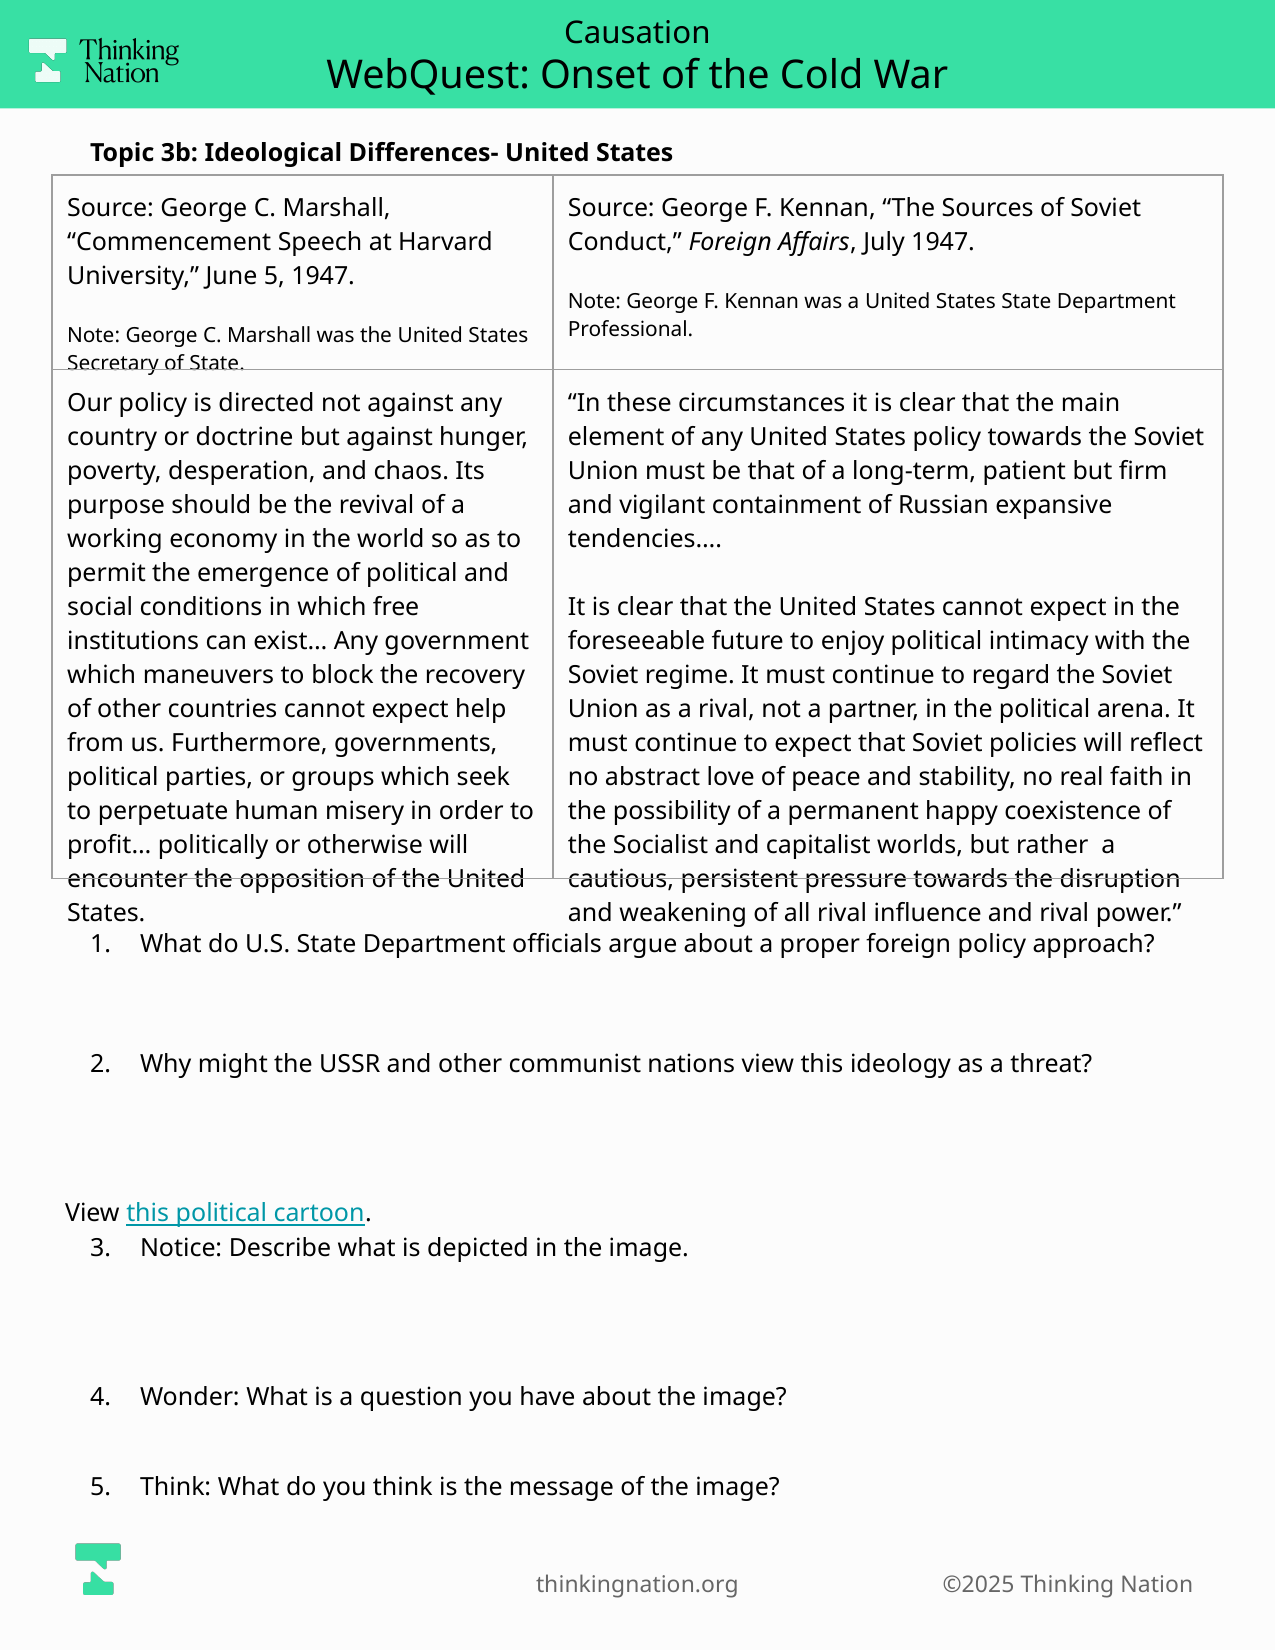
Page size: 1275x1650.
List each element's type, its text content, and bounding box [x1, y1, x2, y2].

text_box thinkingnation.org [486, 1553, 789, 1605]
text_box Causation WebQuest: Onset of the Cold War [0, 0, 1275, 109]
text_box What do U.S. State Department officials argue about a proper foreign policy approach? Why might the USSR and other communist nations view this ideology as a threat? View this political cartoon. Notice: Describe what is depicted in the image. Wonder: What is a question you have about the image? Think: What do you think is the message of the image? [49, 912, 1221, 1546]
picture [12, 24, 184, 96]
table_header Source: George C. Marshall, “Commencement Speech at Harvard University,” June 5, 1947. Note: George C. Marshall was the United States Secretary of State. [53, 176, 552, 369]
table_header Source: George F. Kennan, “The Sources of Soviet Conduct,” Foreign Affairs, July 1947. Note: George F. Kennan was a United States State Department Professional. [554, 176, 1222, 369]
table_cell Our policy is directed not against any country or doctrine but against hunger, poverty, desperation, and chaos. Its purpose should be the revival of a working economy in the world so as to permit the emergence of political and social conditions in which free institutions can exist… Any government which maneuvers to block the recovery of other countries cannot expect help from us. Furthermore, governments, political parties, or groups which seek to perpetuate human misery in order to profit… politically or otherwise will encounter the opposition of the United States. [53, 370, 552, 878]
picture [62, 1533, 134, 1605]
table_cell “In these circumstances it is clear that the main element of any United States policy towards the Soviet Union must be that of a long-term, patient but firm and vigilant containment of Russian expansive tendencies…. It is clear that the United States cannot expect in the foreseeable future to enjoy political intimacy with the Soviet regime. It must continue to regard the Soviet Union as a rival, not a partner, in the political arena. It must continue to expect that Soviet policies will reflect no abstract love of peace and stability, no real faith in the possibility of a permanent happy coexistence of the Socialist and capitalist worlds, but rather a cautious, persistent pressure towards the disruption and weakening of all rival influence and rival power.” [554, 370, 1222, 878]
text_box Topic 3b: Ideological Differences- United States [74, 121, 1246, 212]
text_box ©2025 Thinking Nation [907, 1553, 1210, 1605]
